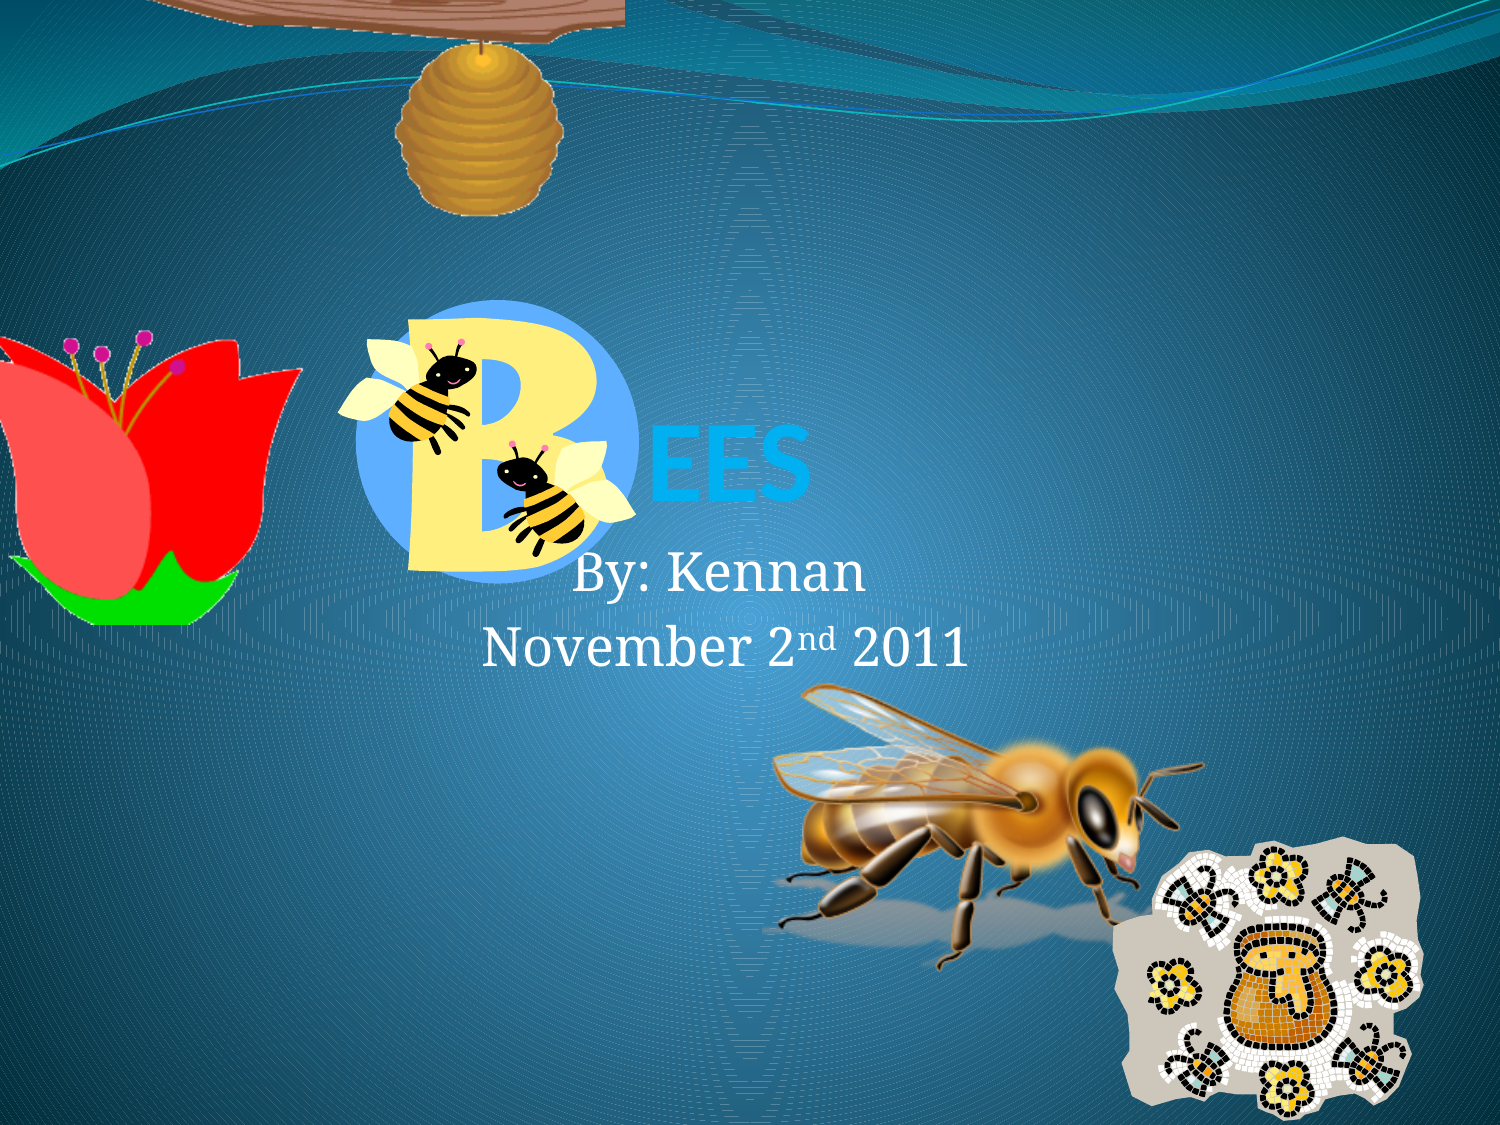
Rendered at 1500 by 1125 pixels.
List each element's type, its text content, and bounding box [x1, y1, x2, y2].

picture [630, 299, 640, 584]
picture [762, 612, 1429, 1125]
subtitle By: Kennan November 2nd 2011 [87, 529, 1376, 818]
picture [0, 0, 626, 626]
title EES [632, 224, 1376, 525]
